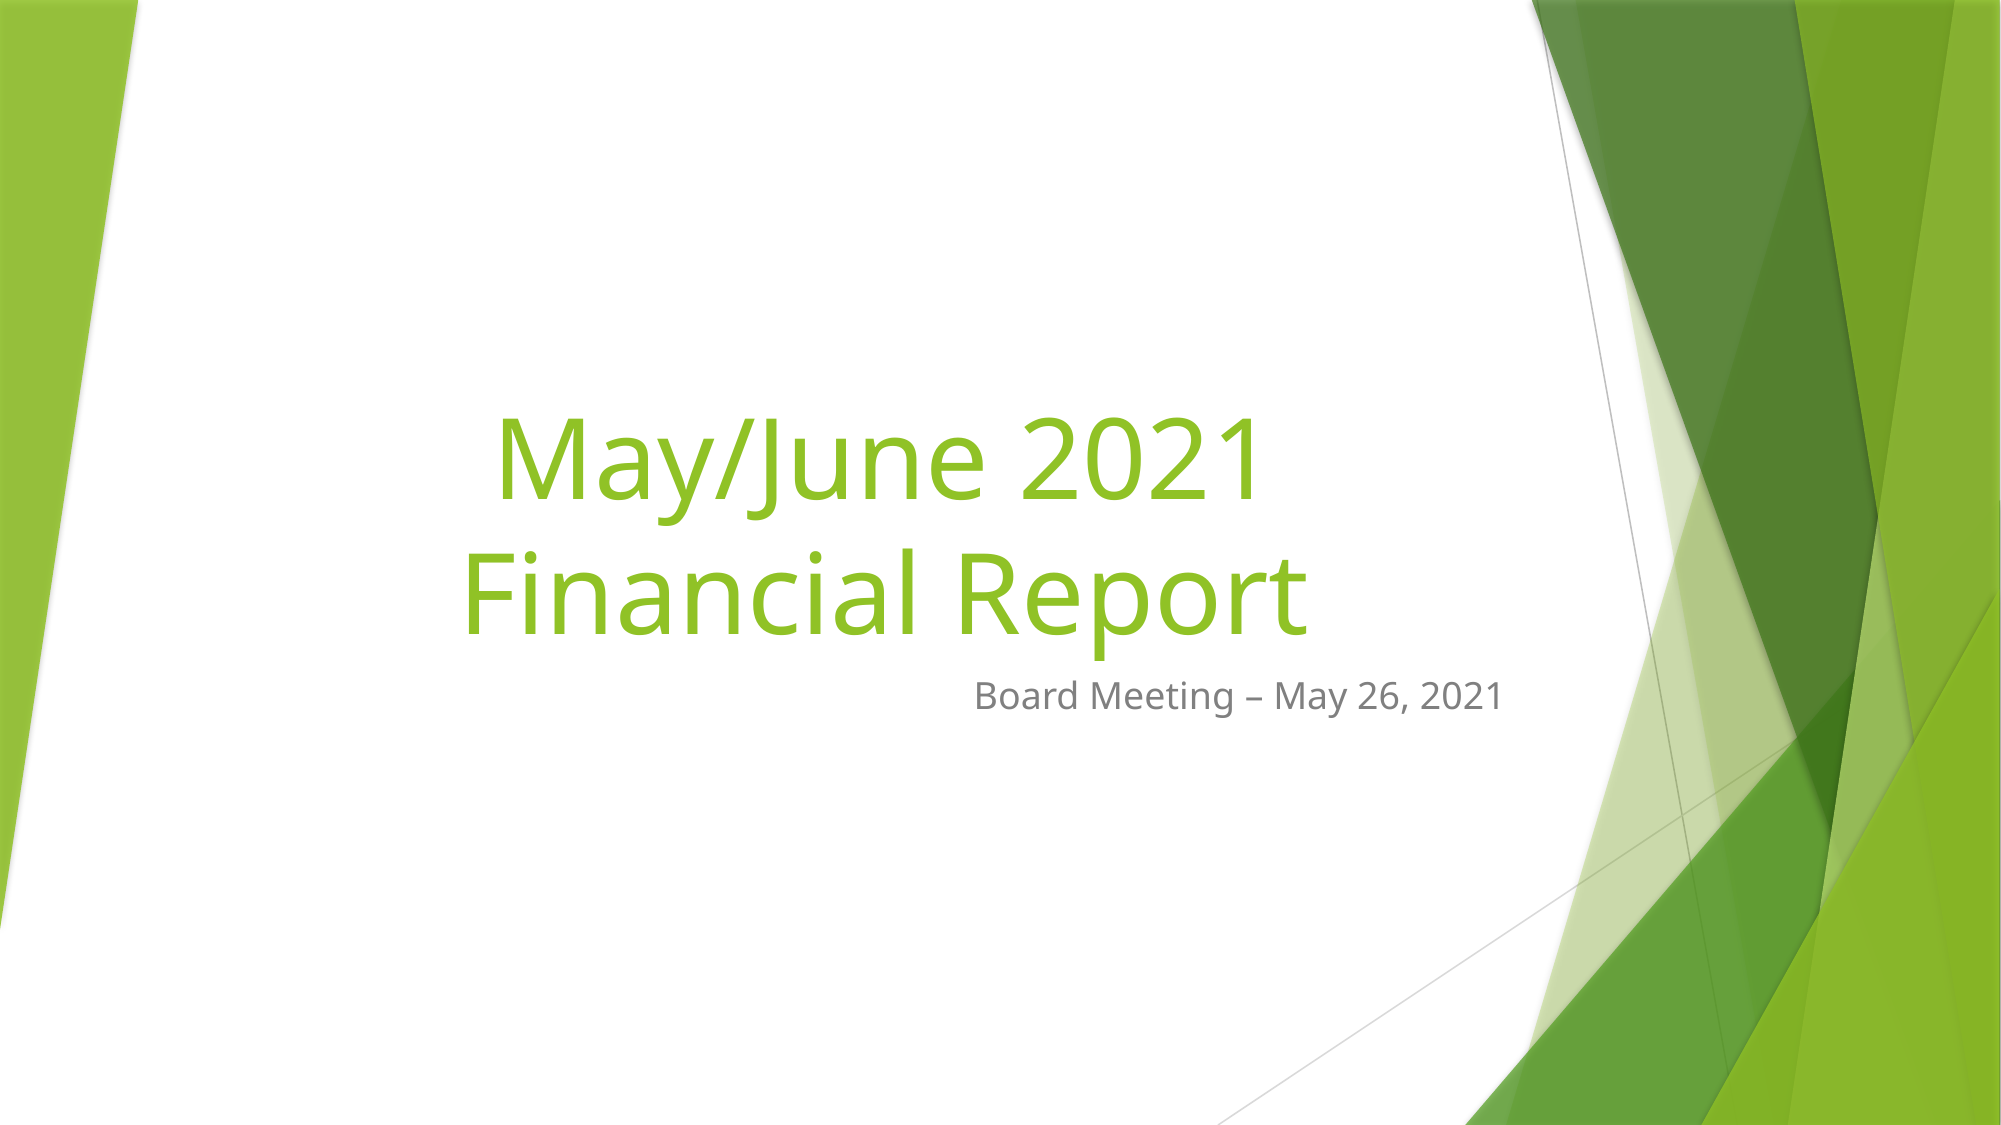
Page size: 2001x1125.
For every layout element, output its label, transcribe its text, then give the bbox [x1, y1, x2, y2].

subtitle Board Meeting – May 26, 2021 [247, 664, 1522, 845]
title May/June 2021 Financial Report [247, 232, 1522, 664]
